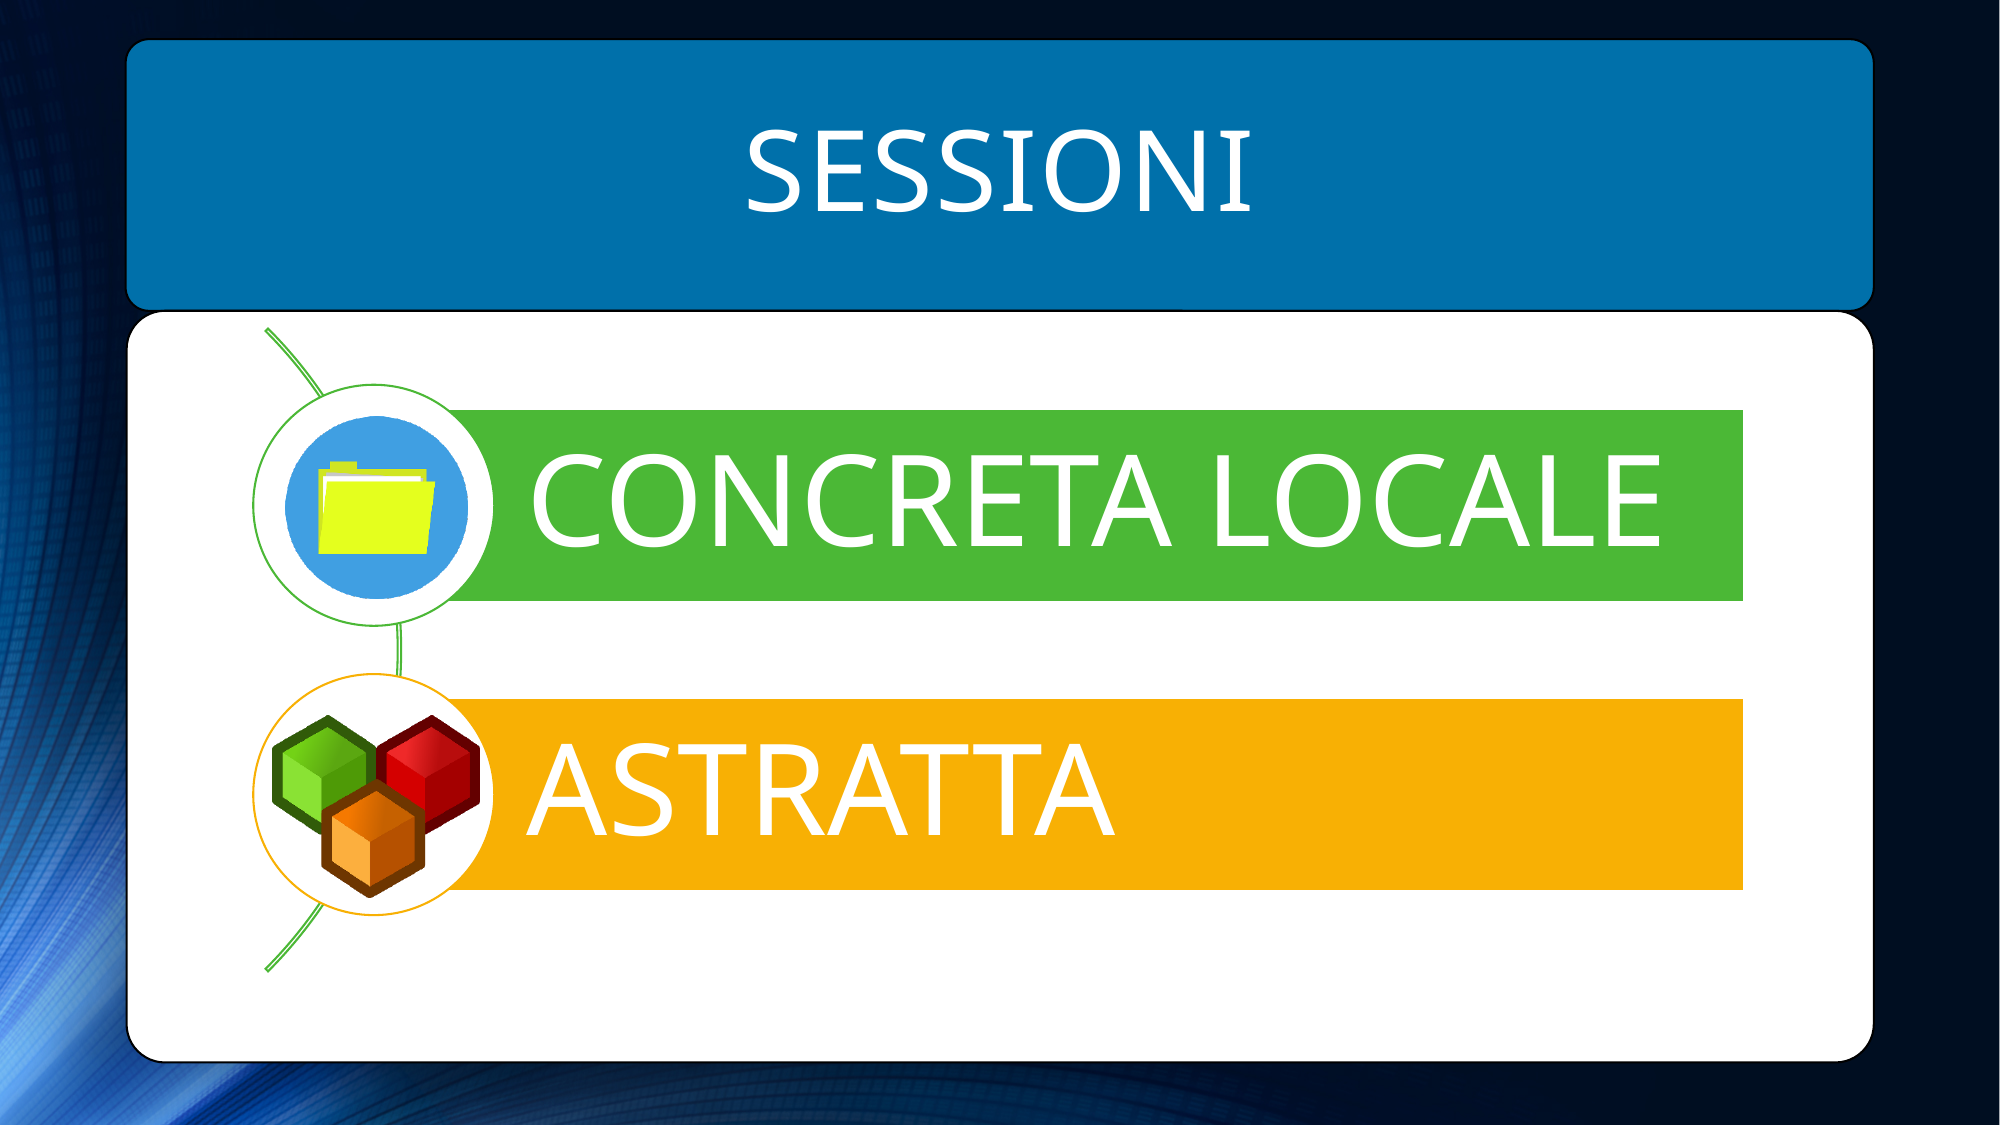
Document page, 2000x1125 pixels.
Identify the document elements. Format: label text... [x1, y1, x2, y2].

picture [0, 0, 2000, 1125]
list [249, 312, 1749, 988]
text_box [124, 38, 1875, 312]
title SESSIONI [249, 62, 1750, 288]
text_box [125, 309, 1875, 1064]
